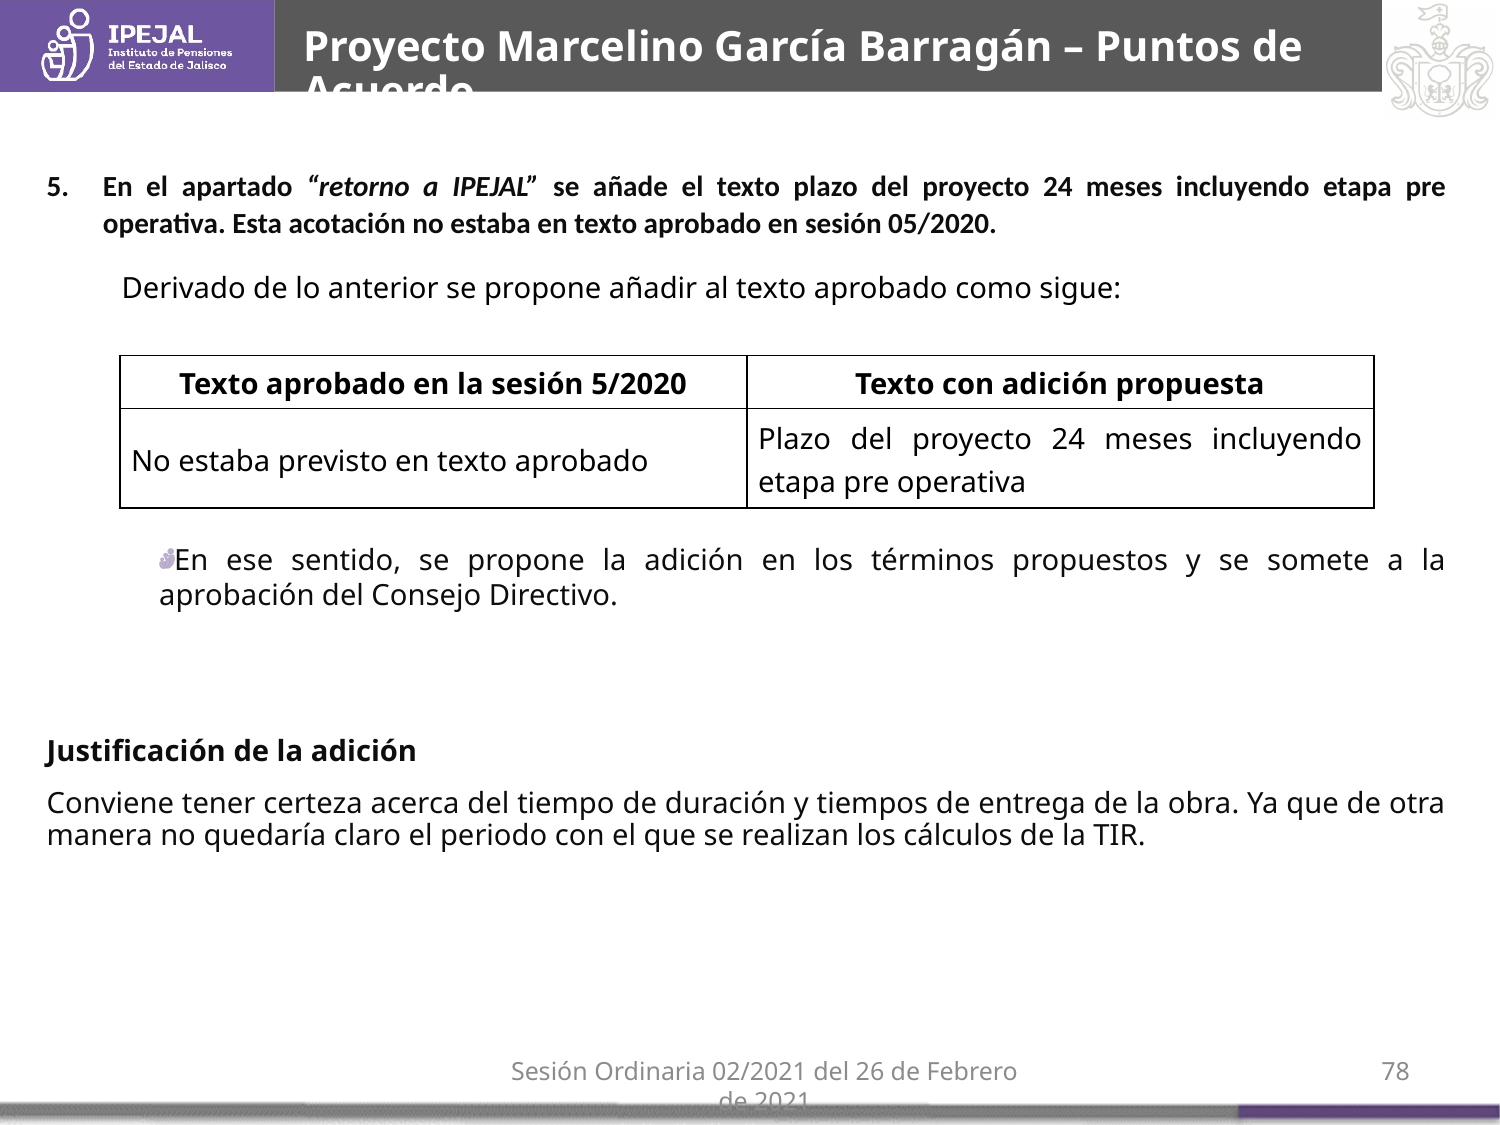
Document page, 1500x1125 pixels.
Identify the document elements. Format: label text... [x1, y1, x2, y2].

picture [159, 548, 175, 569]
table_cell Plazo del proyecto 24 meses incluyendo etapa pre operativa [748, 409, 1373, 507]
slide_number 77 [1074, 1042, 1425, 1103]
table_header Texto aprobado en la sesión 5/2020 [121, 356, 746, 408]
table_cell No estaba previsto en texto aprobado [121, 409, 746, 507]
table_header Texto con adición propuesta [748, 356, 1373, 408]
picture [0, 1096, 1500, 1125]
picture [0, 0, 275, 92]
text_box Sesión Ordinaria 02/2021 del 26 de Febrero de 2021 [483, 1055, 1046, 1116]
list En el apartado “retorno a IPEJAL” se añade el texto plazo del proyecto 24 meses incluyendo etapa pre operativa. Esta acotación no estaba en texto aprobado en sesión 05/2020. Derivado de lo anterior se propone añadir al texto aprobado como sigue: En ese sentido, se propone la adición en los términos propuestos y se somete a la aprobación del Consejo Directivo. Justificación de la adición Conviene tener certeza acerca del tiempo de duración y tiempos de entrega de la obra. Ya que de otra manera no quedaría claro el periodo con el que se realizan los cálculos de la TIR. [31, 157, 1463, 859]
list Proyecto Marcelino García Barragán – Puntos de Acuerdo [288, 17, 1463, 87]
